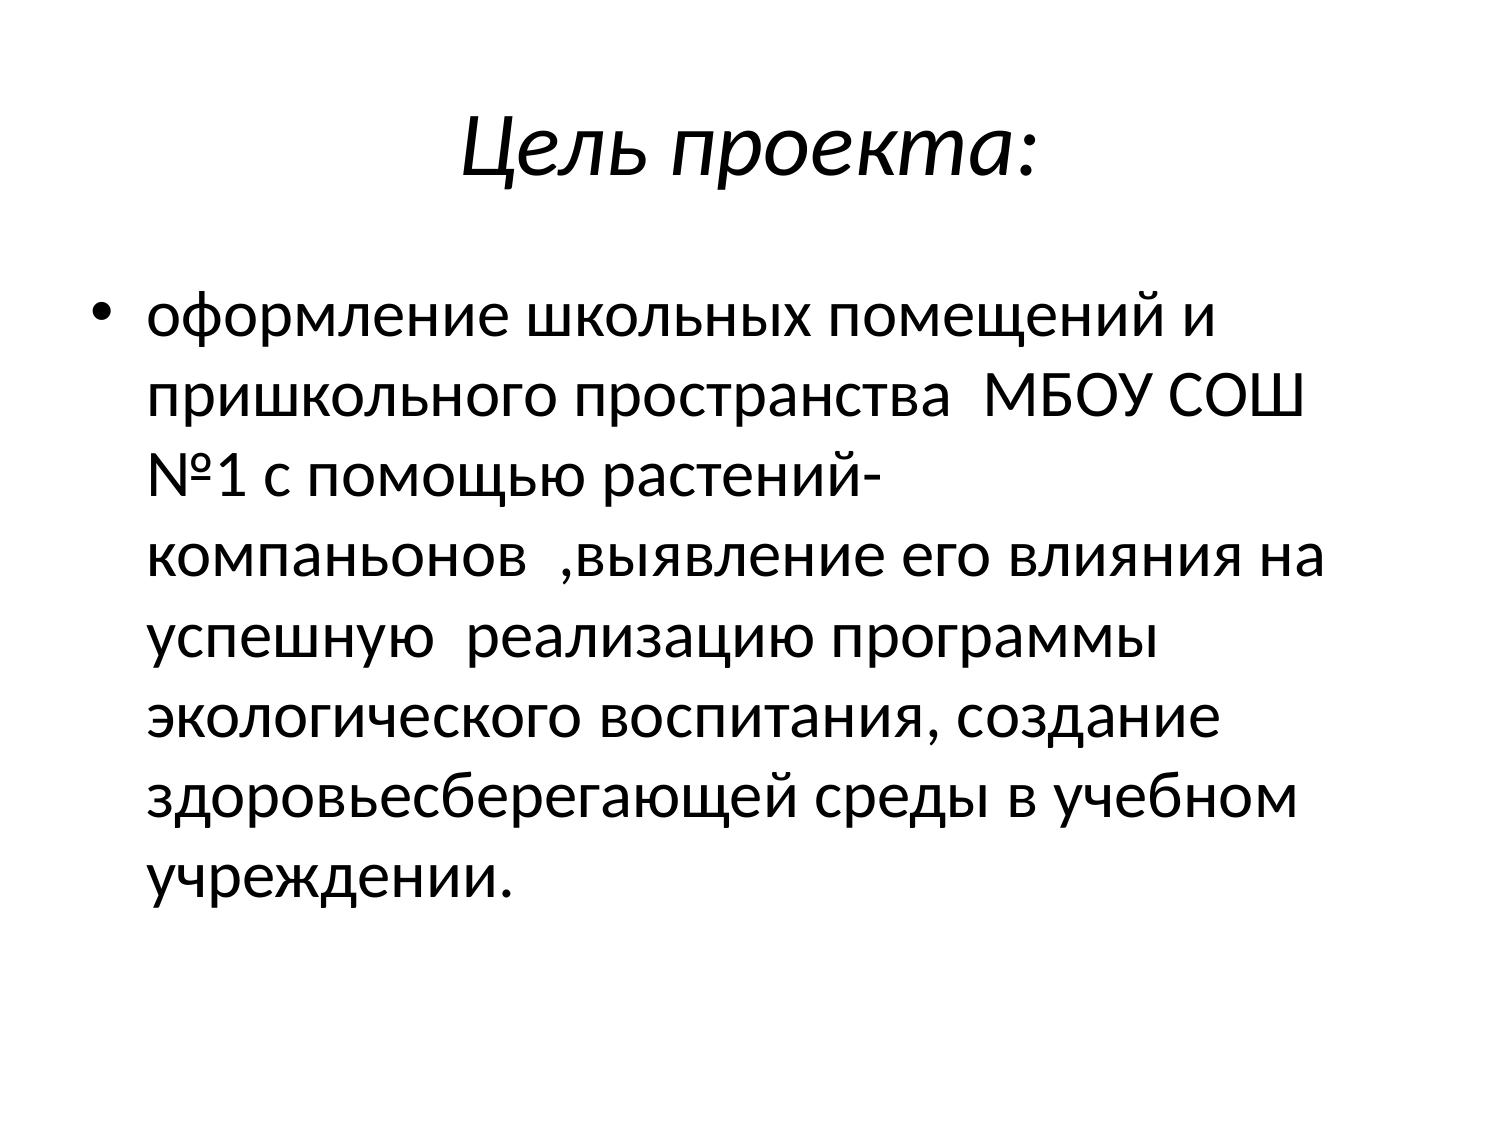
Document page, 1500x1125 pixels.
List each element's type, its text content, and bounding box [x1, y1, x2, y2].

list оформление школьных помещений и пришкольного пространства МБОУ СОШ №1 с помощью растений-компаньонов ,выявление его влияния на успешную реализацию программы экологического воспитания, создание здоровьесберегающей среды в учебном учреждении. [75, 262, 1425, 1005]
title Цель проекта: [75, 45, 1425, 233]
